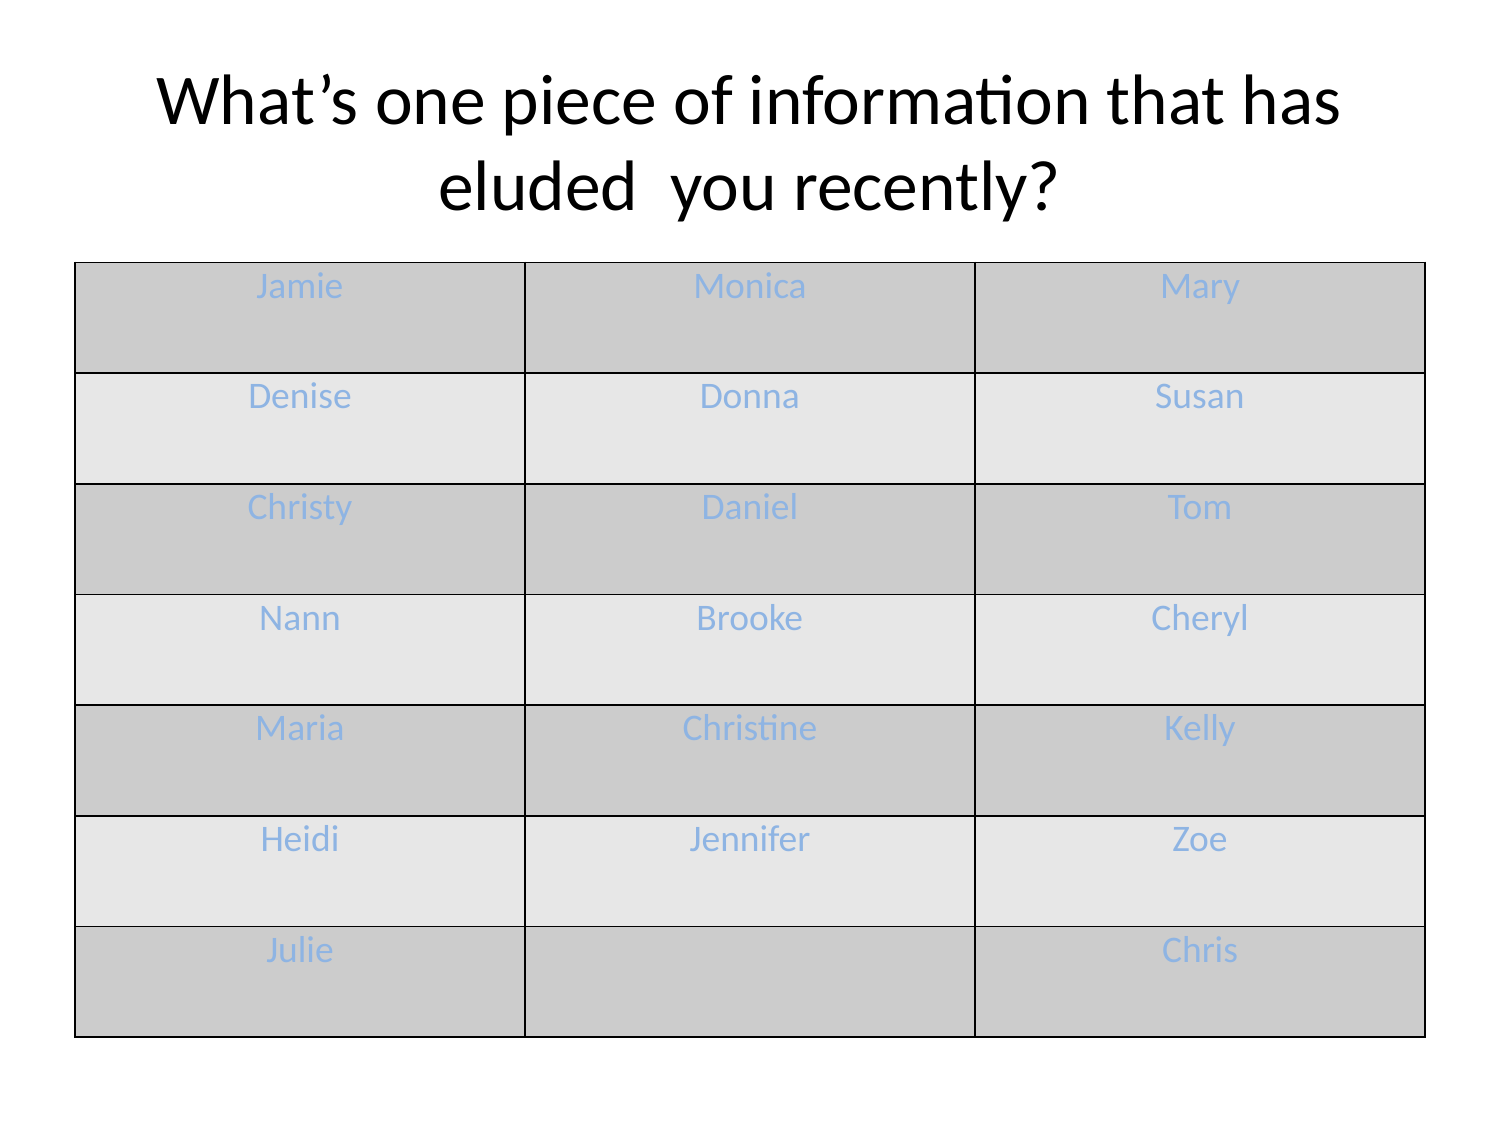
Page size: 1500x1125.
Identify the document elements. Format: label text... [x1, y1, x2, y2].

table_cell Zoe [976, 817, 1424, 926]
table_cell Maria [76, 706, 524, 815]
table_header Monica [526, 263, 974, 372]
table_cell Tom [976, 485, 1424, 594]
table_cell Nann [76, 595, 524, 704]
table_header Mary [976, 263, 1424, 372]
table_cell [526, 927, 974, 1036]
table_cell Kelly [976, 706, 1424, 815]
table_cell Chris [976, 927, 1424, 1036]
table_cell Donna [526, 374, 974, 483]
title What’s one piece of information that has eluded you recently? [75, 45, 1425, 233]
table_cell Heidi [76, 817, 524, 926]
table_cell Denise [76, 374, 524, 483]
table_cell Susan [976, 374, 1424, 483]
table_header Jamie [76, 263, 524, 372]
table_cell Christine [526, 706, 974, 815]
table_cell Cheryl [976, 595, 1424, 704]
table_cell Daniel [526, 485, 974, 594]
table_cell Christy [76, 485, 524, 594]
table_cell Brooke [526, 595, 974, 704]
table_cell Julie [76, 927, 524, 1036]
table_cell Jennifer [526, 817, 974, 926]
